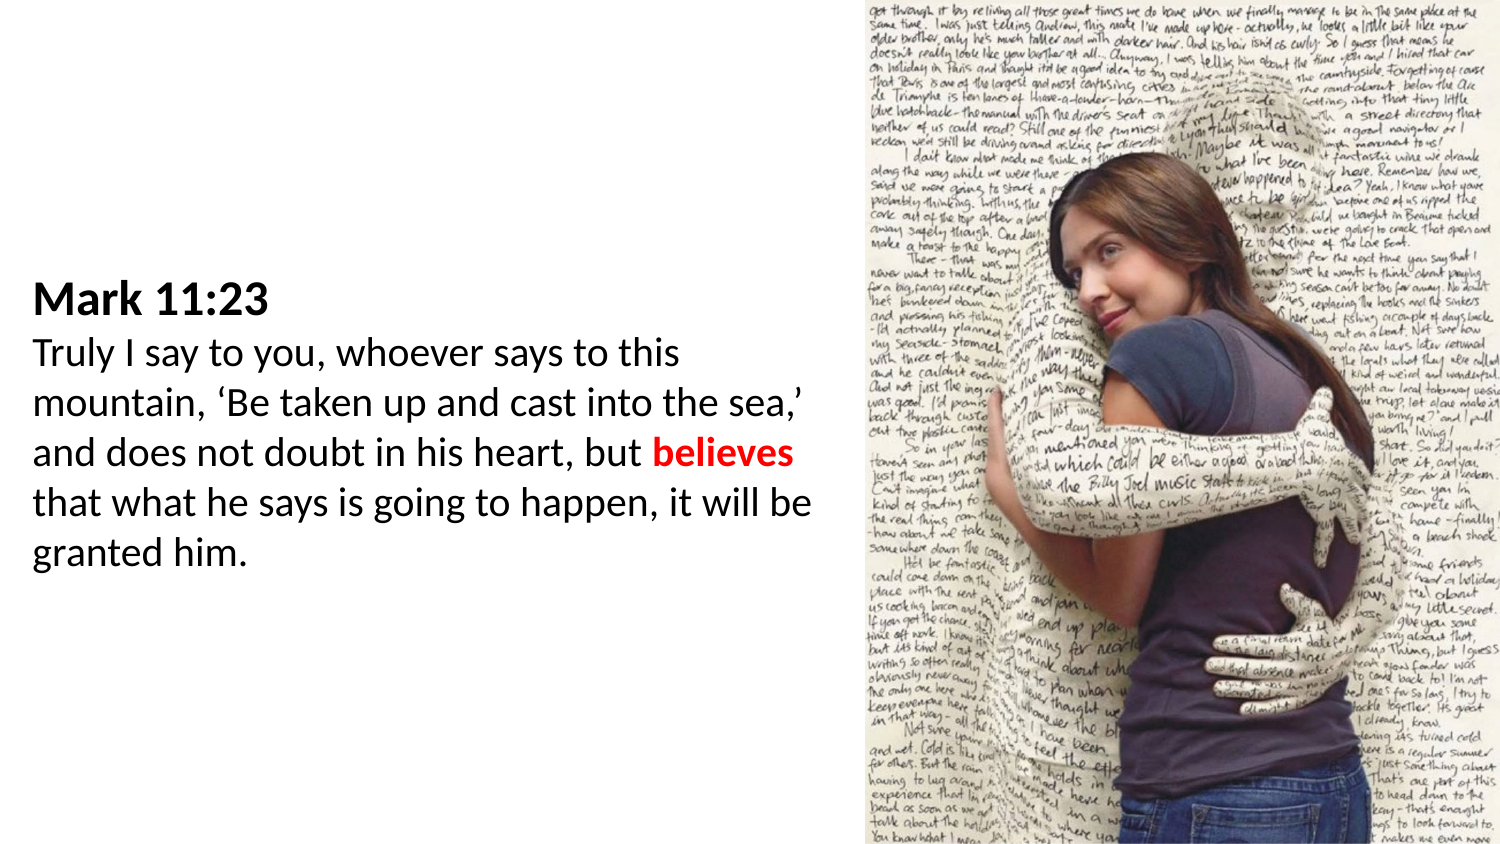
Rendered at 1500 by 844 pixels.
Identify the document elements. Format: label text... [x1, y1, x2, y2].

picture [864, 0, 1500, 844]
text_box Mark 11:23 Truly I say to you, whoever says to this mountain, ‘Be taken up and cast into the sea,’ and does not doubt in his heart, but believes that what he says is going to happen, it will be granted him. [17, 257, 851, 583]
